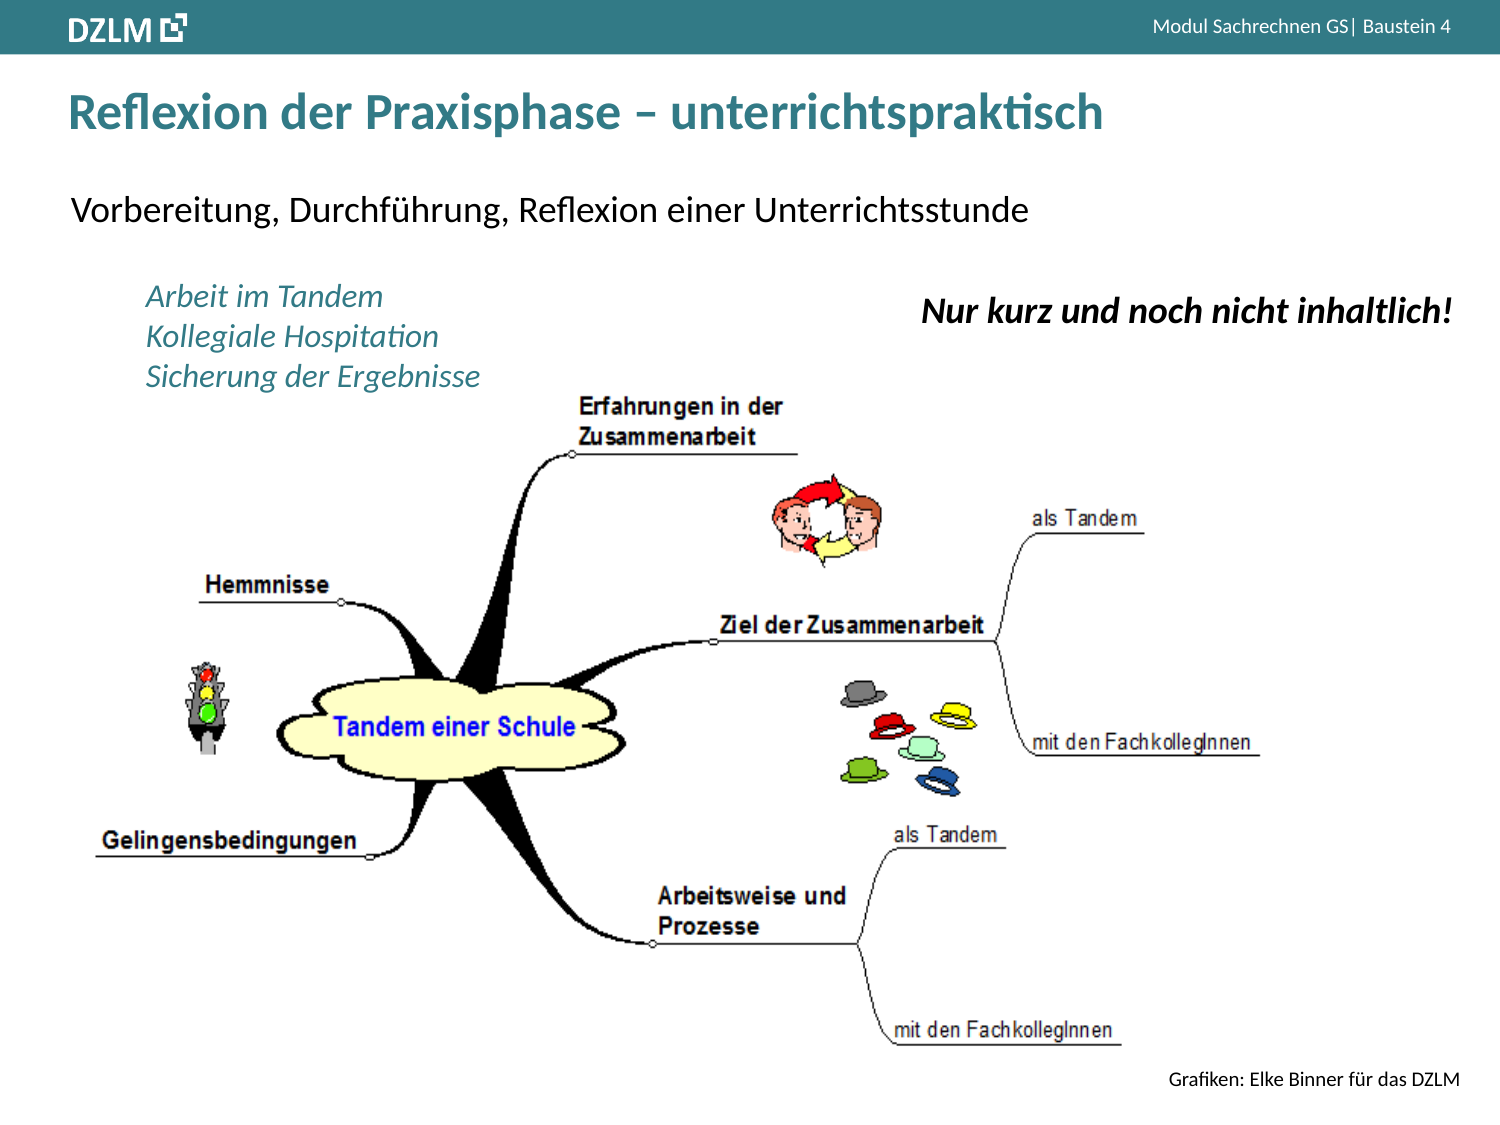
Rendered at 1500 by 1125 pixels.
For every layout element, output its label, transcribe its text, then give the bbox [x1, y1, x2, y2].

text_box Grafiken: Elke Binner für das DZLM [1154, 1058, 1476, 1099]
list Vorbereitung, Durchführung, Reflexion einer Unterrichtsstunde Arbeit im Tandem Kollegiale Hospitation Sicherung der Ergebnisse [52, 184, 1471, 1071]
text_box Nur kurz und noch nicht inhaltlich! [906, 278, 1470, 339]
title Reflexion der Praxisphase – unterrichtspraktisch [53, 68, 1500, 149]
picture [76, 373, 1277, 1078]
